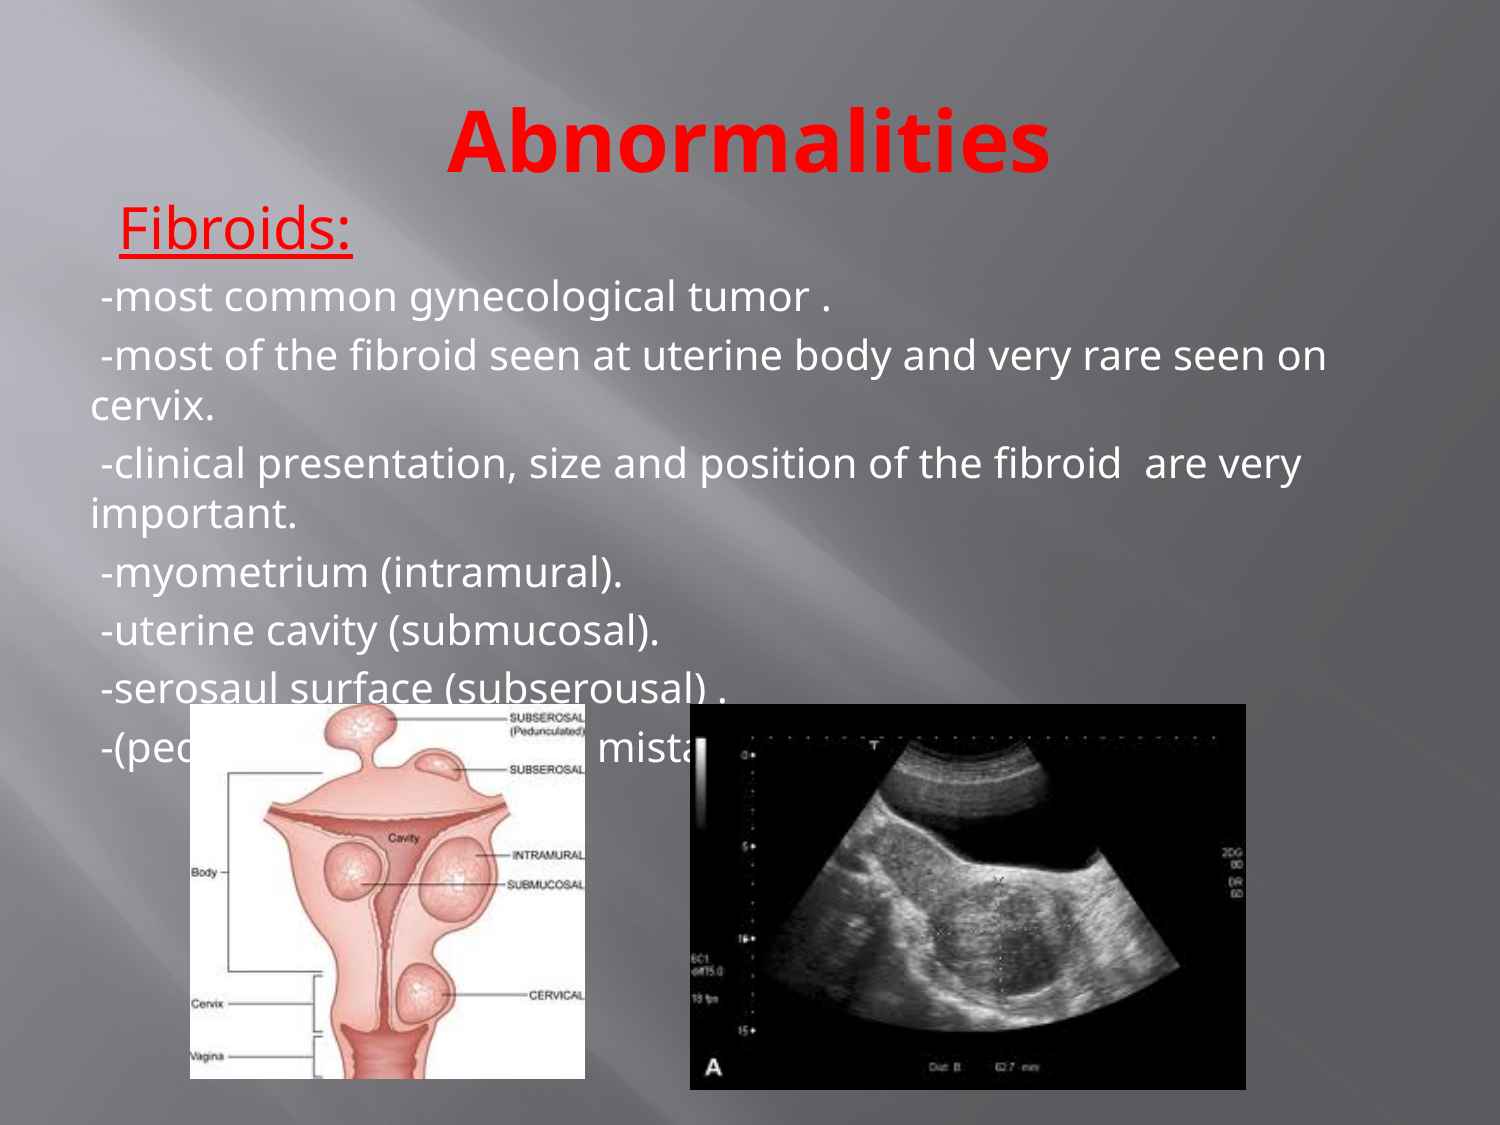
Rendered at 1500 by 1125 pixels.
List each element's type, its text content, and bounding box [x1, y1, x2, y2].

picture [690, 703, 1246, 1090]
list Fibroids: -most common gynecological tumor . -most of the fibroid seen at uterine body and very rare seen on cervix. -clinical presentation, size and position of the fibroid are very important. -myometrium (intramural). -uterine cavity (submucosal). -serosaul surface (subserousal) . -(pedunculated )it can be mistaken with adnexal masses . [75, 184, 1425, 1106]
picture [190, 703, 585, 1080]
title Abnormalities [75, 45, 1425, 184]
